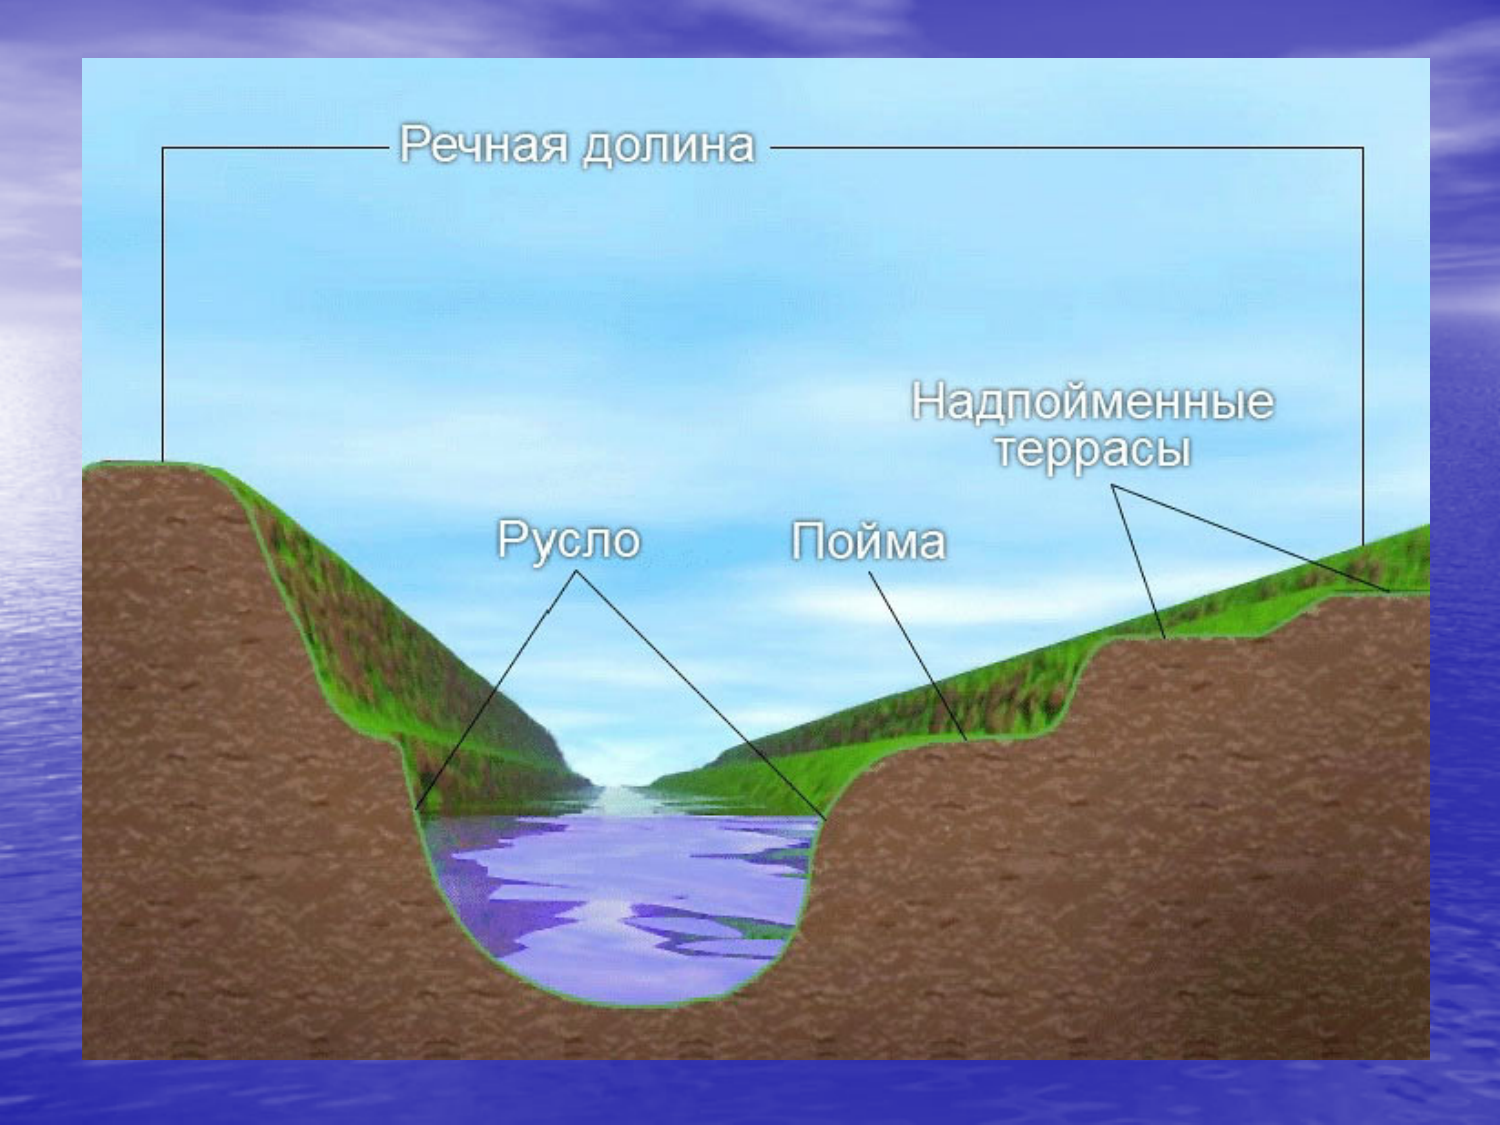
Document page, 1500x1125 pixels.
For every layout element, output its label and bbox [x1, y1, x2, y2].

list [81, 58, 1430, 1061]
